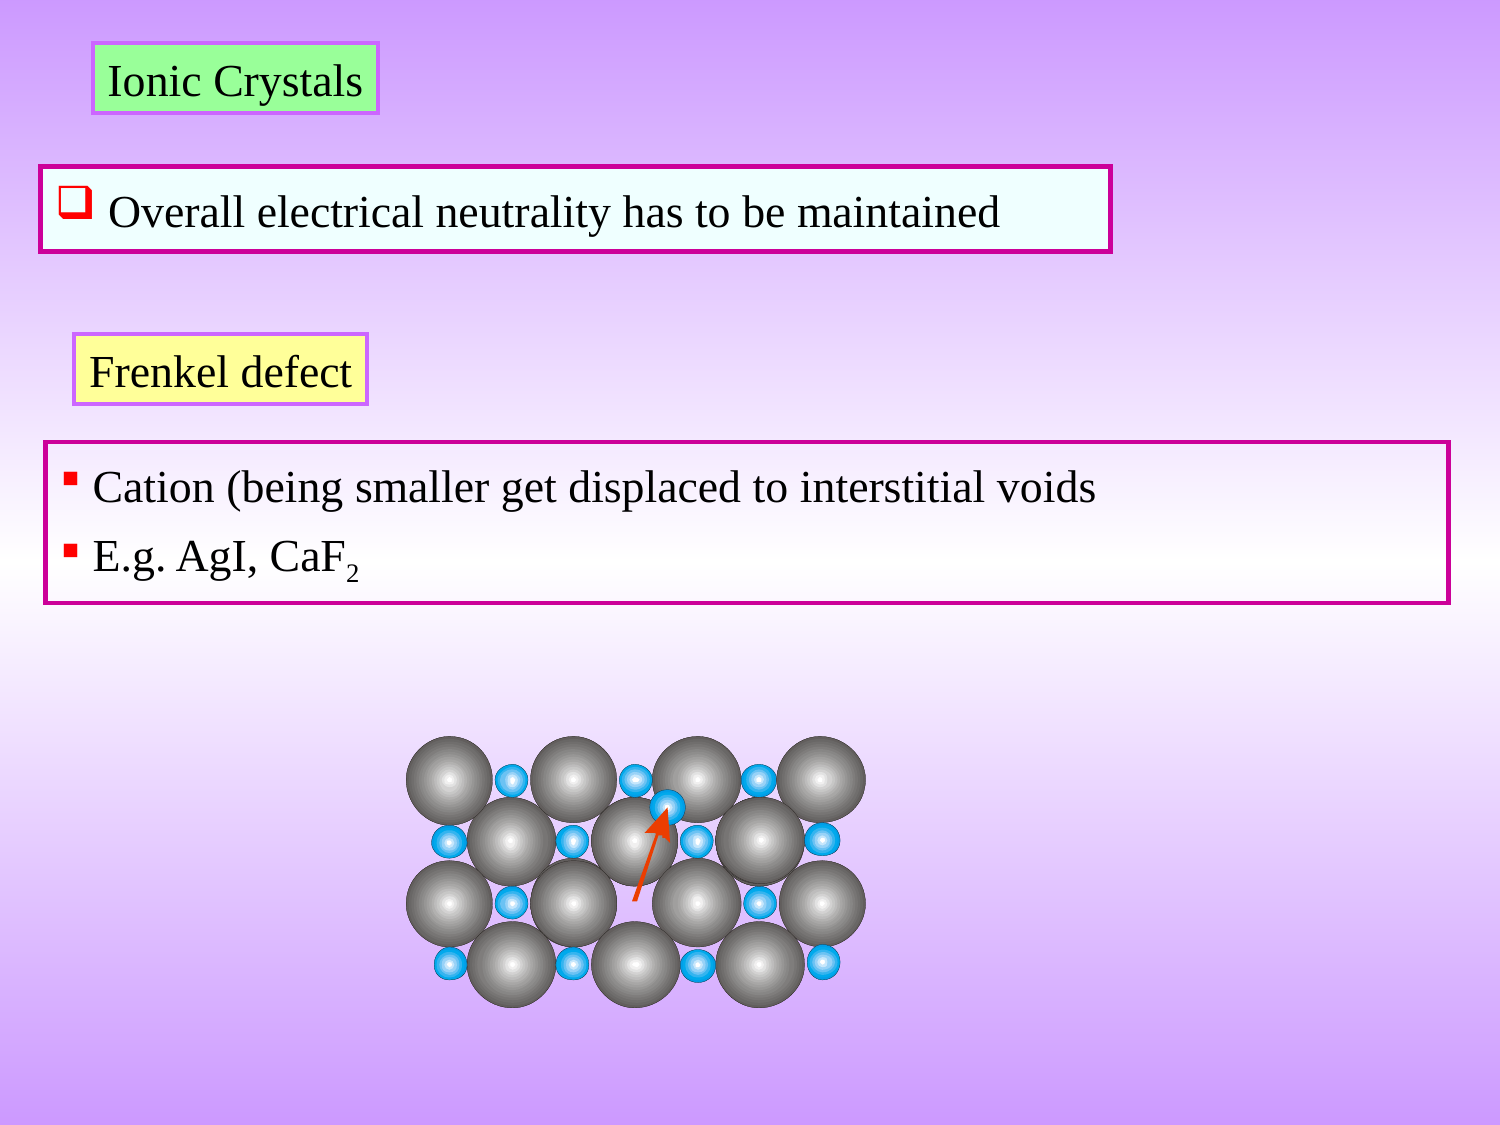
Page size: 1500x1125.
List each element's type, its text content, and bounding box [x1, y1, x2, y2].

text_box Frenkel defect [74, 334, 368, 404]
text_box Overall electrical neutrality has to be maintained [40, 166, 1111, 252]
text_box Cation (being smaller get displaced to interstitial voids E.g. AgI, CaF2 [45, 441, 1449, 604]
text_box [403, 733, 869, 1012]
text_box Ionic Crystals [92, 43, 379, 113]
